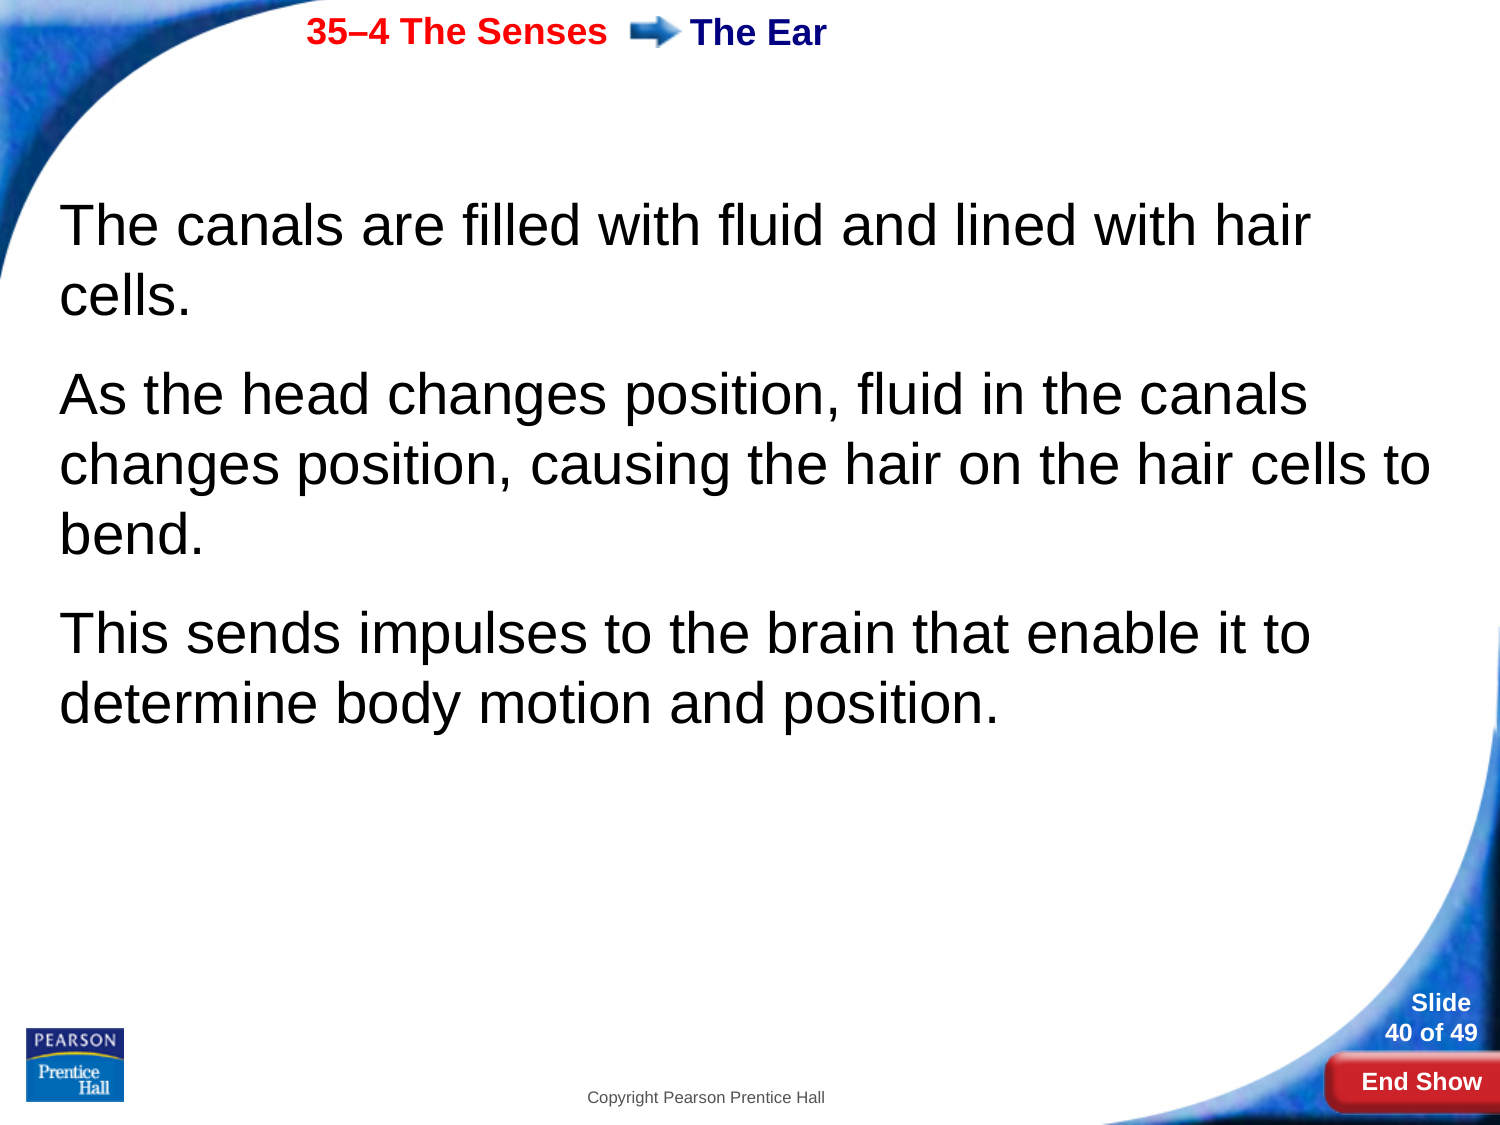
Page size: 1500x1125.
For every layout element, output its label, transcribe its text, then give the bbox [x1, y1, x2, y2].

title The Ear [674, 0, 1344, 76]
list The canals are filled with fluid and lined with hair cells. As the head changes position, fluid in the canals changes position, causing the hair on the hair cells to bend. This sends impulses to the brain that enable it to determine body motion and position. [44, 179, 1463, 976]
picture [0, 0, 1500, 1125]
footer Copyright Pearson Prentice Hall [468, 1078, 945, 1105]
